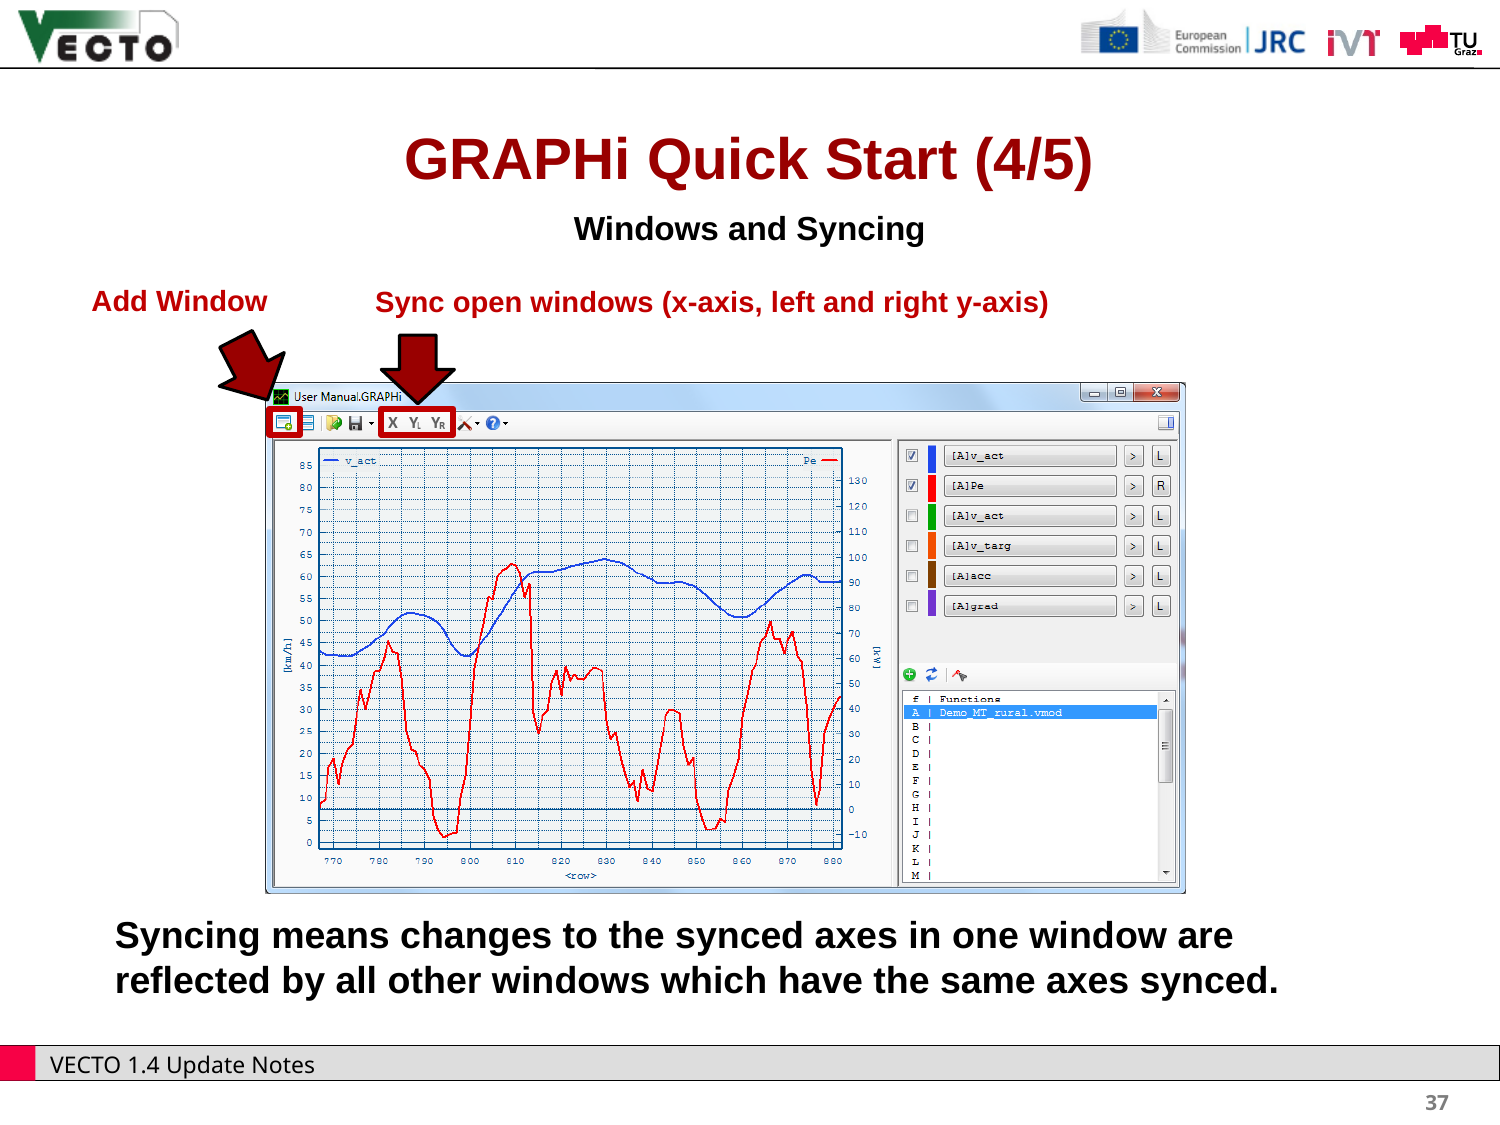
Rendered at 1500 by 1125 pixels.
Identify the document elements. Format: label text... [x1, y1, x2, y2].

text_box [219, 330, 285, 398]
text_box Windows and Syncing [0, 199, 1500, 255]
text_box Sync open windows (x-axis, left and right y-axis) [360, 276, 1093, 326]
picture [17, 9, 179, 65]
text_box Syncing means changes to the synced axes in one window are reflected by all other windows which have the same axes synced. [100, 903, 1341, 1009]
picture [265, 382, 1187, 894]
title GRAPHi Quick Start (4/5) [0, 127, 1500, 185]
picture [1328, 30, 1380, 56]
picture [1080, 7, 1306, 54]
text_box [381, 335, 455, 380]
text_box Add Window [76, 274, 349, 325]
